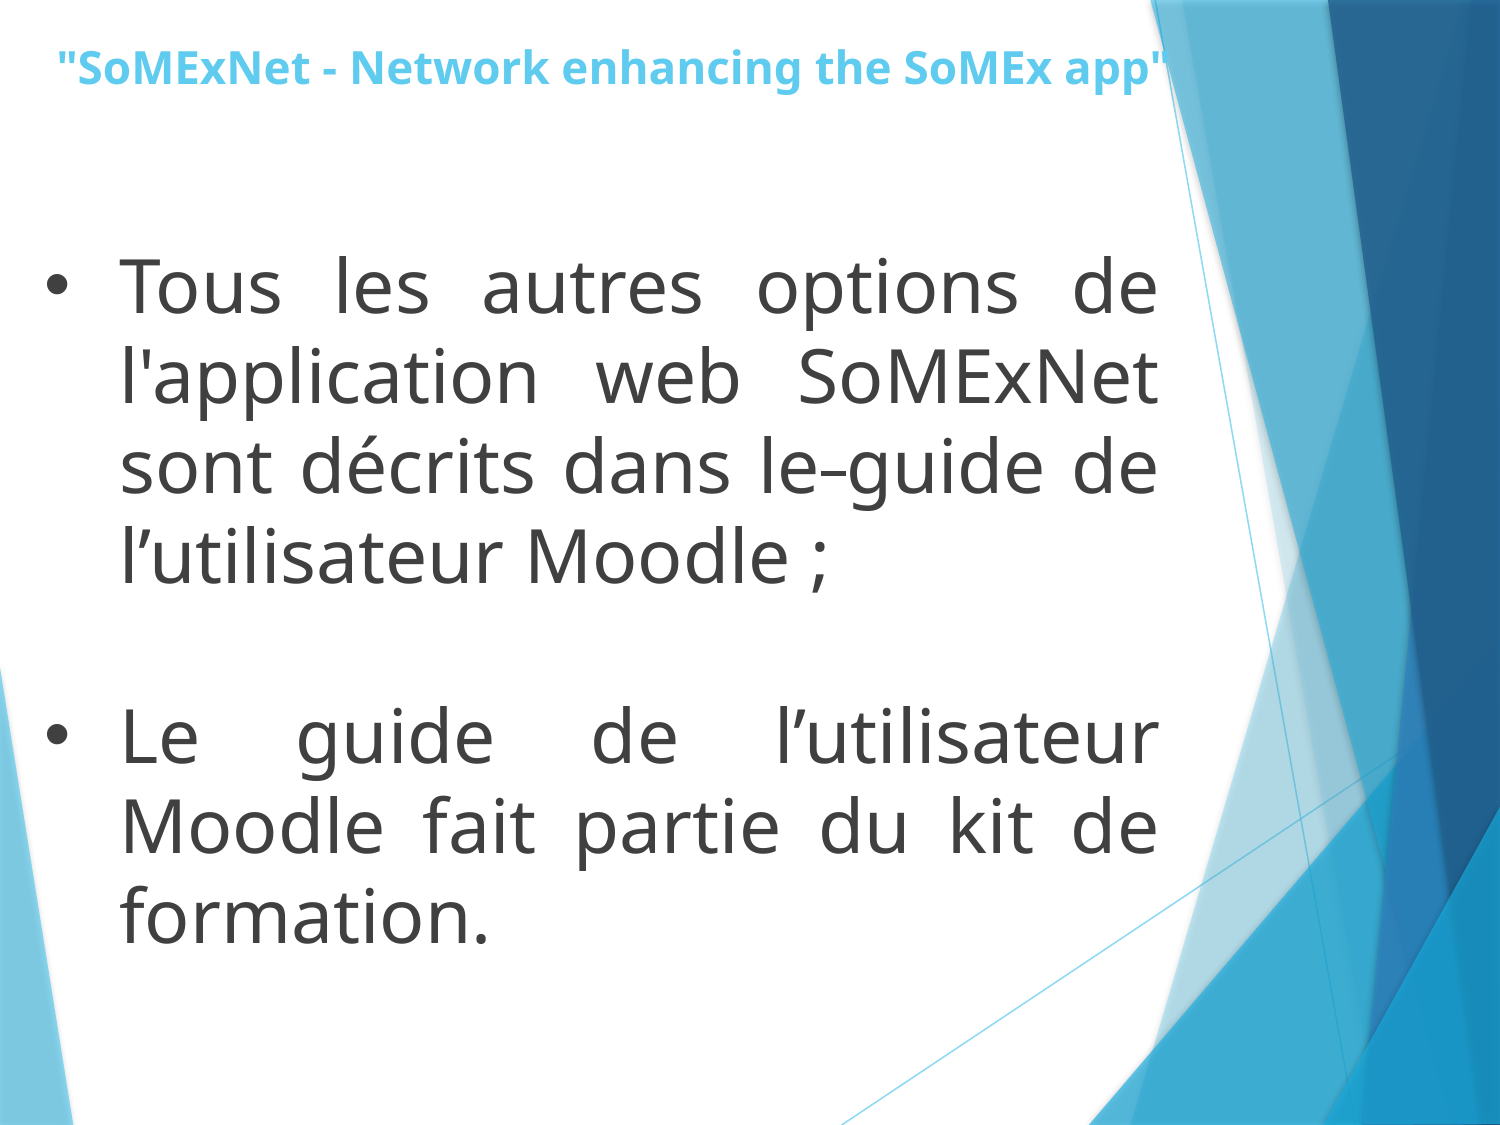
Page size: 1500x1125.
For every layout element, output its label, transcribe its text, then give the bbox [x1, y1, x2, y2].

title "SoMExNet - Network enhancing the SoMEx app" [41, 30, 1415, 114]
text_box Tous les autres options de l'application web SoMExNet sont décrits dans le guide de l’utilisateur Moodle ; Le guide de l’utilisateur Moodle fait partie du kit de formation. [29, 231, 1176, 967]
